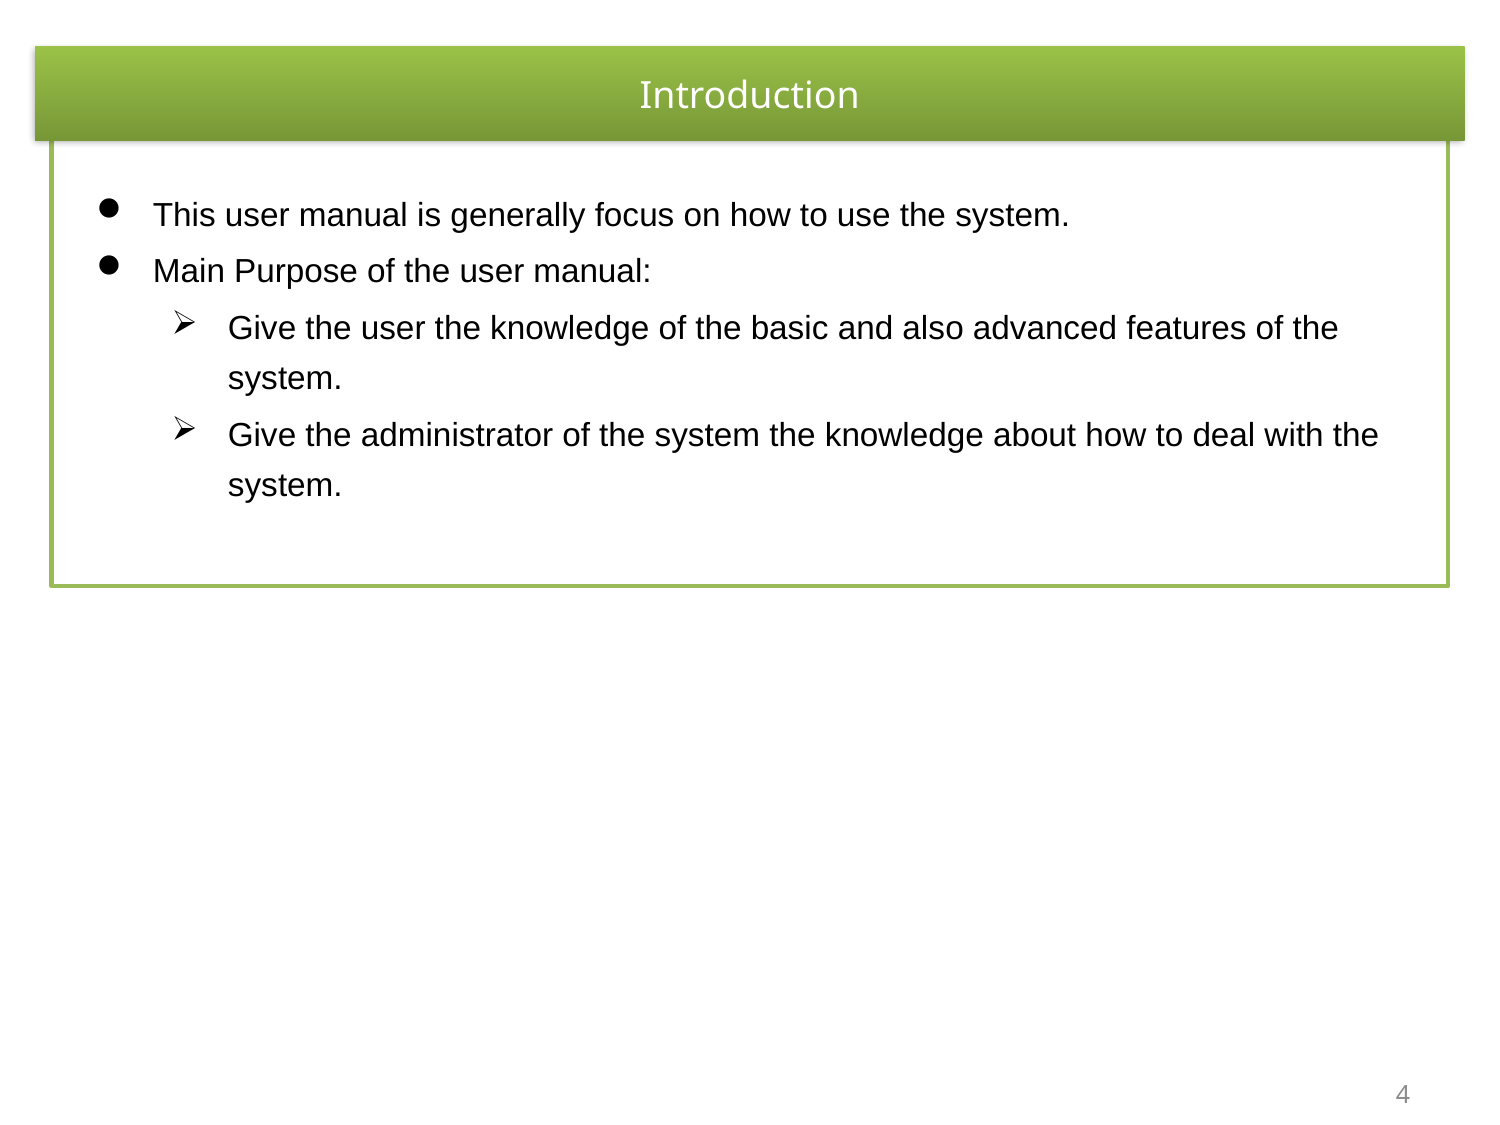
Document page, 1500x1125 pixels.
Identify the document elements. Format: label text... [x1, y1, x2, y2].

text_box This user manual is generally focus on how to use the system. Main Purpose of the user manual: Give the user the knowledge of the basic and also advanced features of the system. Give the administrator of the system the knowledge about how to deal with the system. [81, 175, 1407, 551]
text_box Introduction [35, 46, 1465, 141]
slide_number 4 [1074, 1065, 1425, 1125]
text_box [49, 149, 1450, 588]
